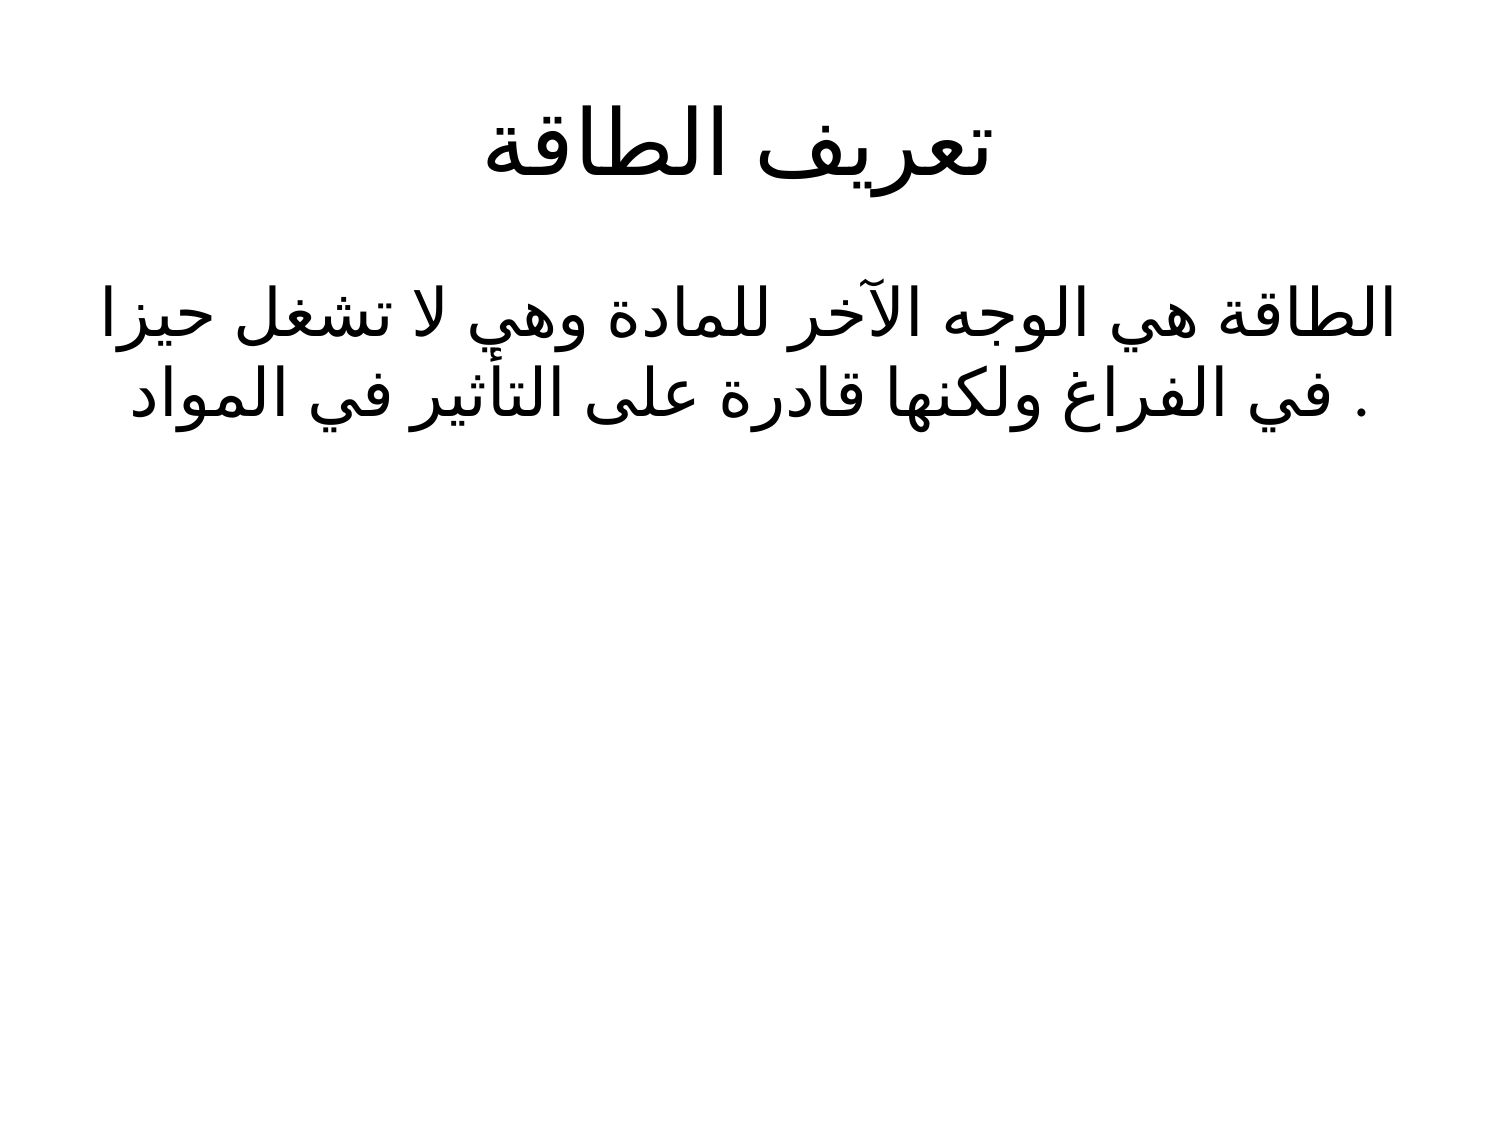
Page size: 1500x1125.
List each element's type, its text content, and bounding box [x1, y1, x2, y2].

list الطاقة هي الوجه الآخر للمادة وهي لا تشغل حيزا في الفراغ ولكنها قادرة على التأثير في المواد . [75, 262, 1425, 1005]
title تعريف الطاقة [75, 45, 1425, 233]
